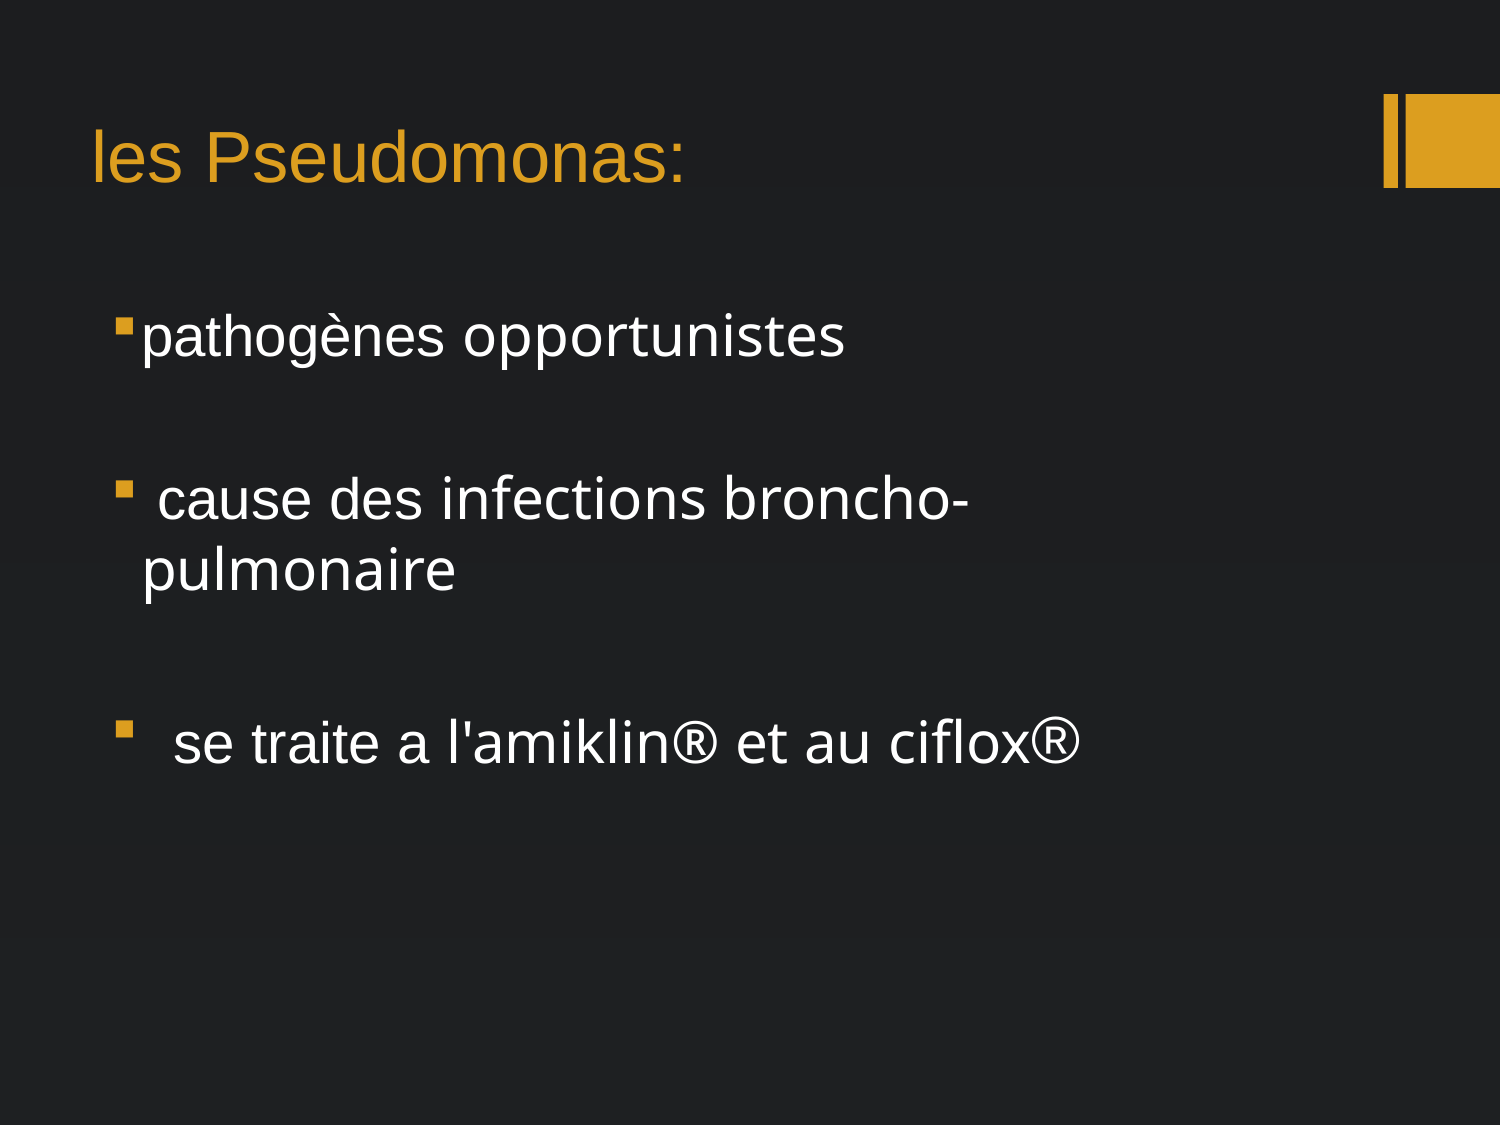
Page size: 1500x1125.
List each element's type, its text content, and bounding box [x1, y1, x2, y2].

list pathogènes opportunistes cause des infections broncho-pulmonaire se traite a l'amiklin® et au ciflox® [88, 290, 1289, 872]
title les Pseudomonas: [76, 101, 1277, 292]
